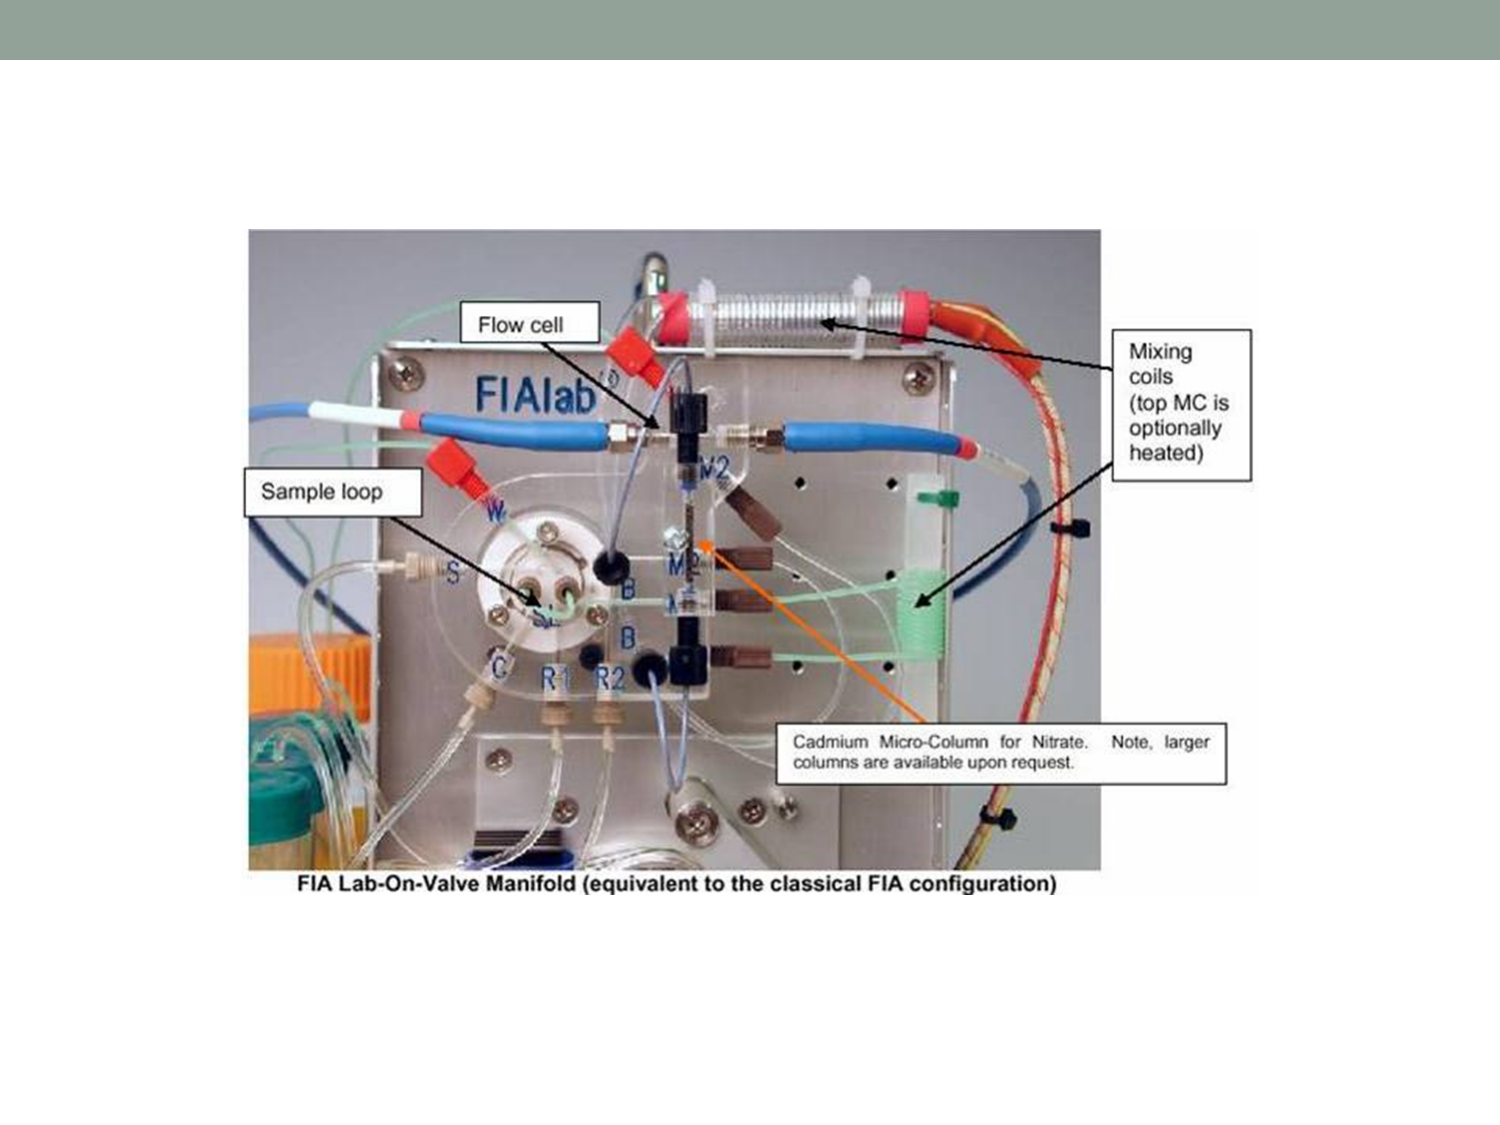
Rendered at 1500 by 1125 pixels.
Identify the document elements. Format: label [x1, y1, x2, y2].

picture [241, 229, 1259, 896]
